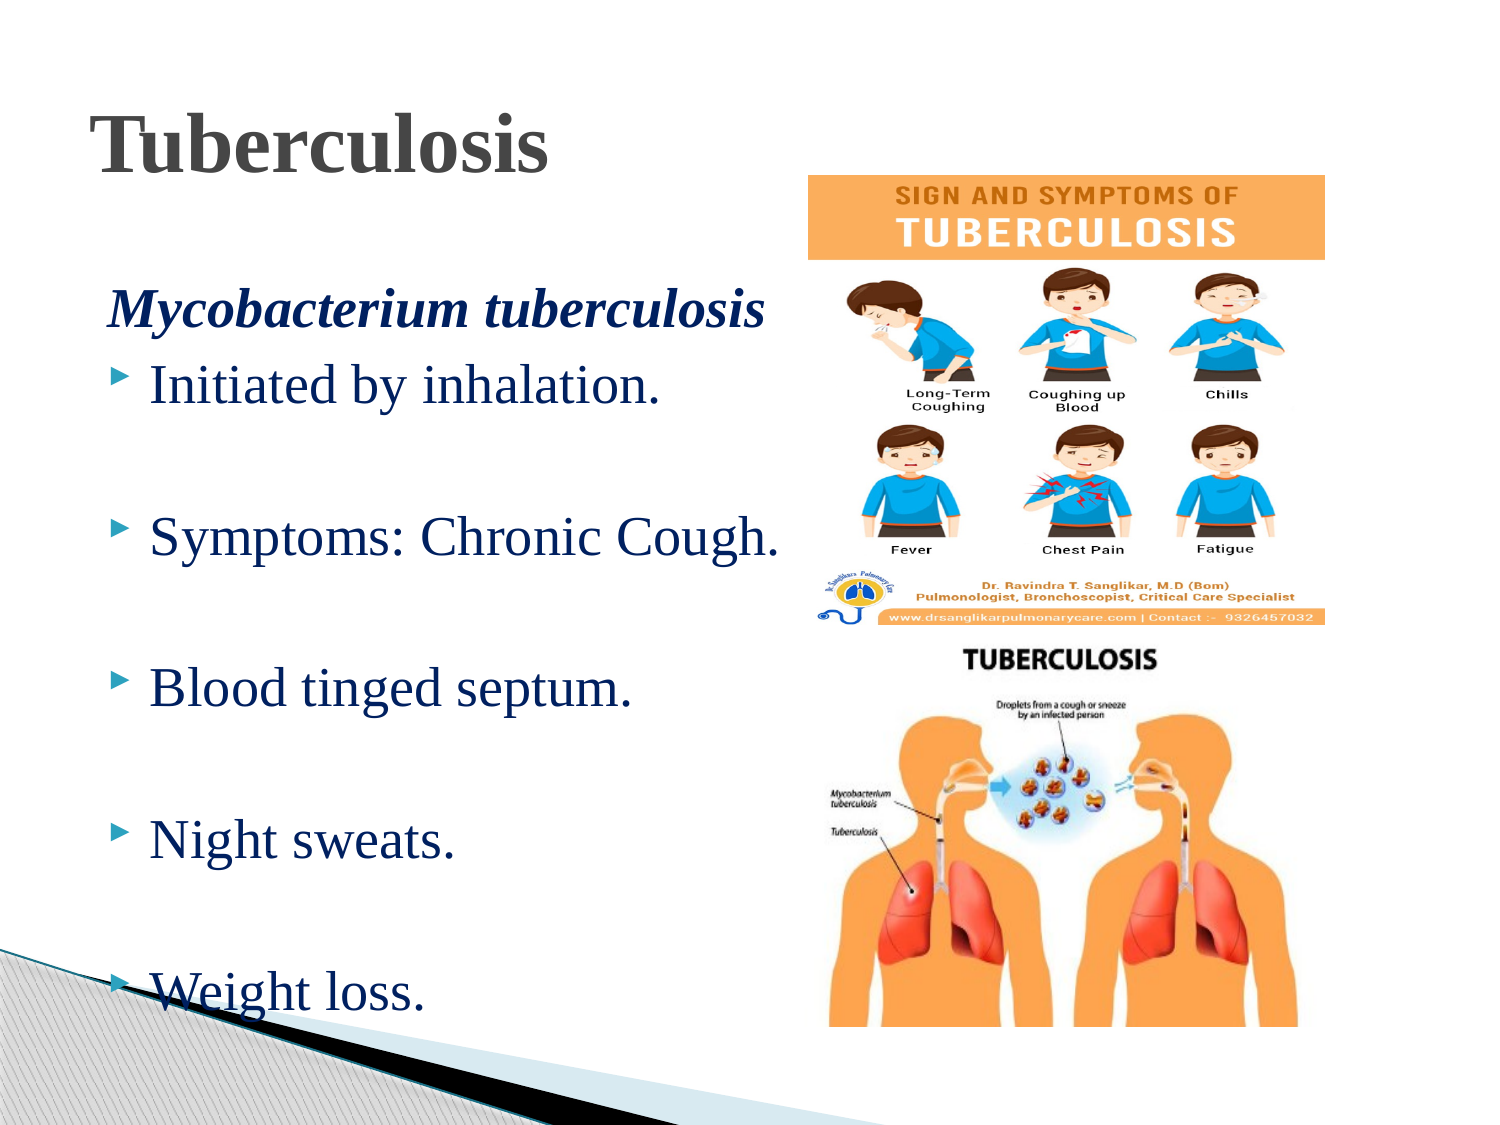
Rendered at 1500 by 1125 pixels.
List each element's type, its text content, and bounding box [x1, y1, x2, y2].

picture [784, 632, 1337, 1027]
title Tuberculosis [75, 45, 1425, 233]
picture [808, 175, 1325, 626]
list Mycobacterium tuberculosis Initiated by inhalation. Symptoms: Chronic Cough. Blood tinged septum. Night sweats. Weight loss. [75, 264, 926, 1059]
